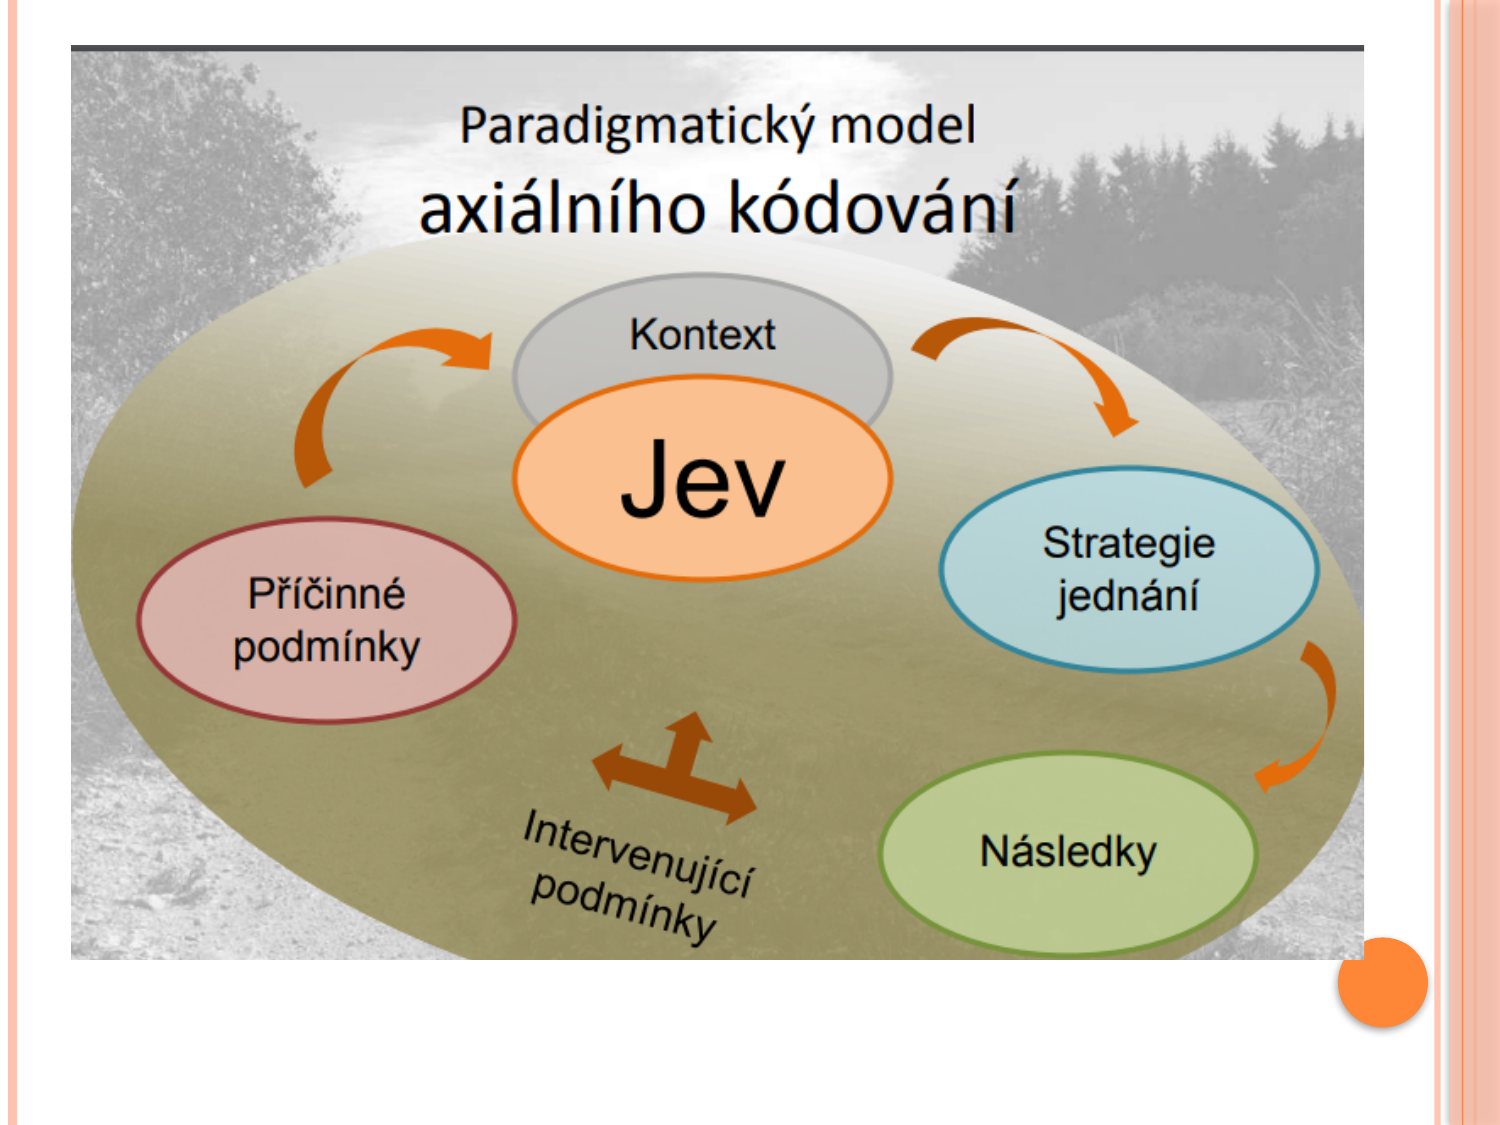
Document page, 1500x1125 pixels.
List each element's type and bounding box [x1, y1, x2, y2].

list [70, 44, 1365, 960]
